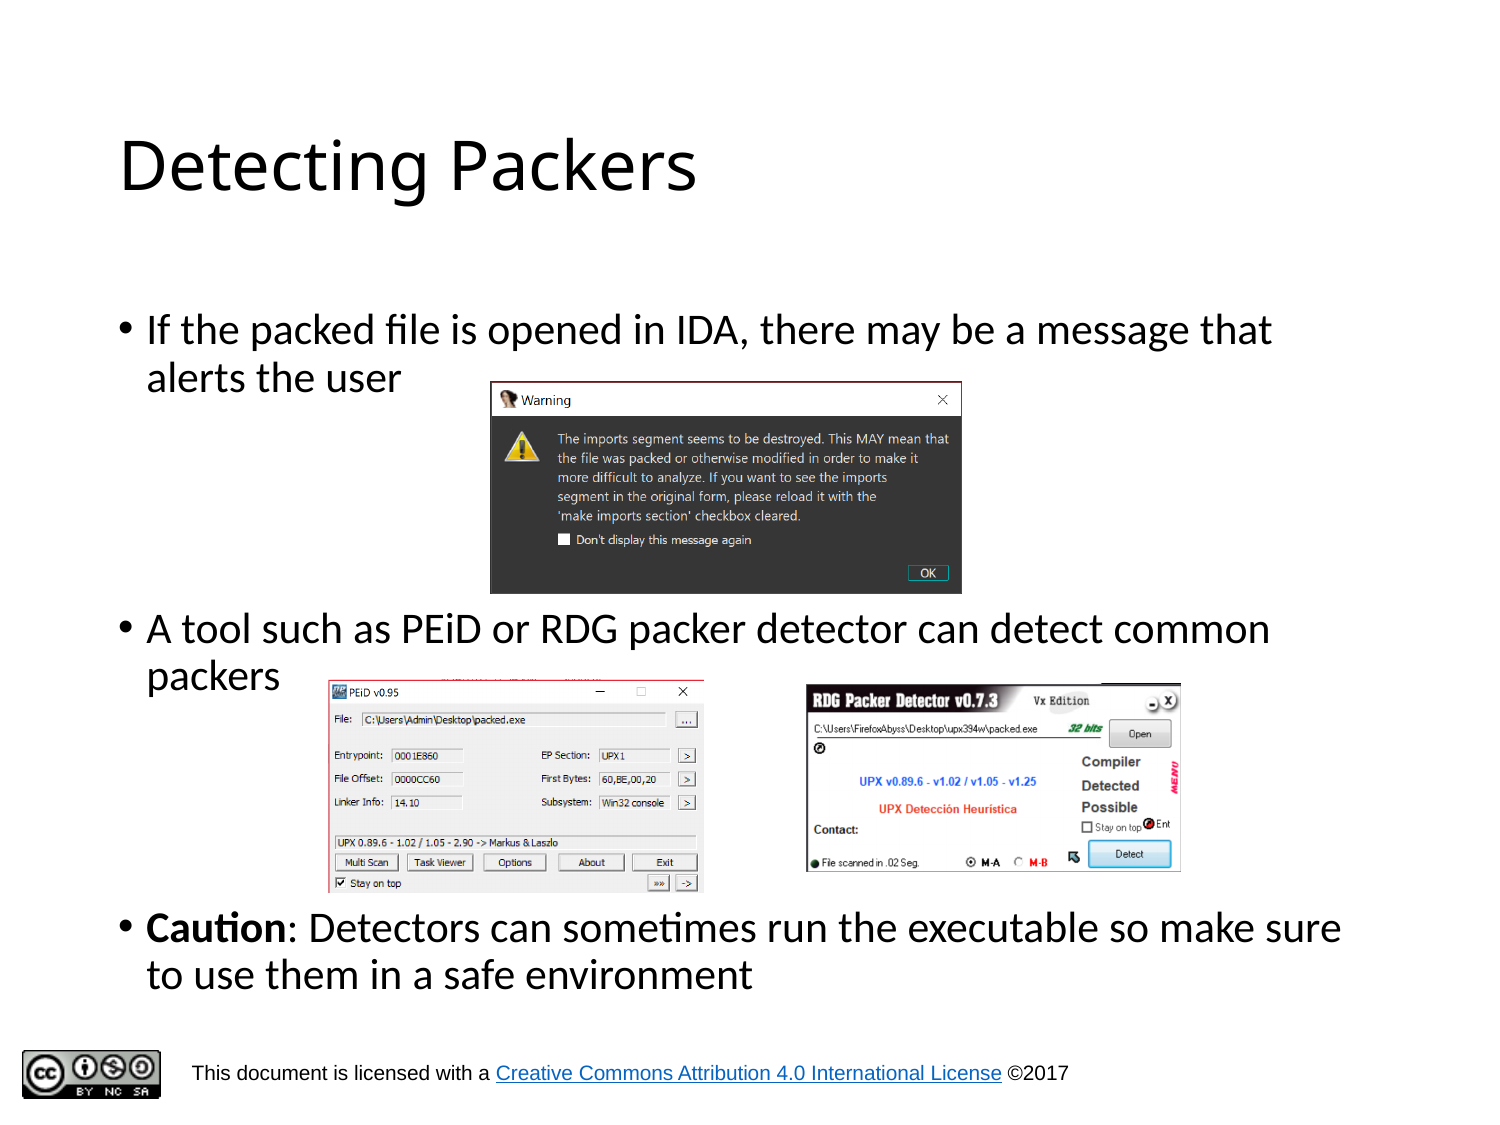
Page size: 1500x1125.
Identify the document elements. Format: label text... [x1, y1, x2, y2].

list If the packed file is opened in IDA, there may be a message that alerts the user A tool such as PEiD or RDG packer detector can detect common packers Caution: Detectors can sometimes run the executable so make sure to use them in a safe environment [102, 299, 1398, 1014]
picture [806, 683, 1181, 872]
picture [490, 381, 962, 594]
picture [328, 679, 704, 893]
title Detecting Packers [102, 59, 1398, 278]
picture [22, 1050, 161, 1099]
